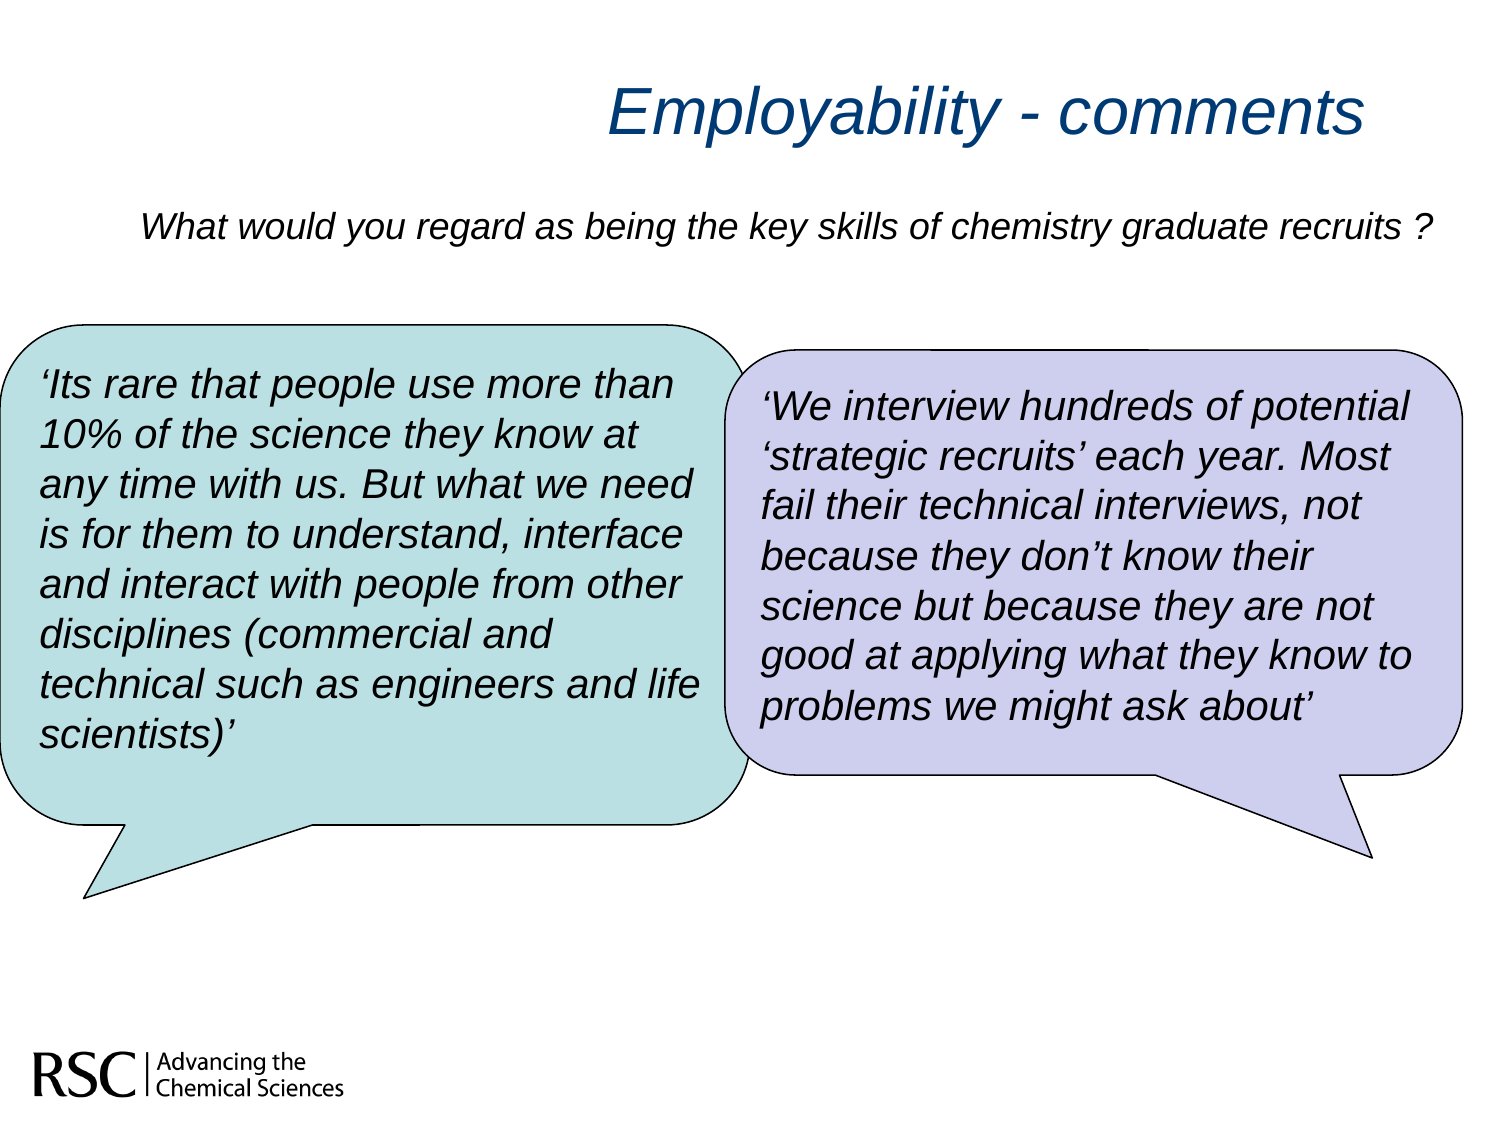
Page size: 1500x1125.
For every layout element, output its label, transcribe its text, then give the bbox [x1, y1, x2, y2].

text_box ‘We interview hundreds of potential ‘strategic recruits’ each year. Most fail their technical interviews, not because they don’t know their science but because they are not good at applying what they know to problems we might ask about’ [724, 349, 1463, 859]
text_box ‘Its rare that people use more than 10% of the science they know at any time with us. But what we need is for them to understand, interface and interact with people from other disciplines (commercial and technical such as engineers and life scientists)’ [0, 324, 749, 899]
text_box What would you regard as being the key skills of chemistry graduate recruits ? [124, 149, 1463, 413]
title Employability - comments [0, 99, 1383, 276]
